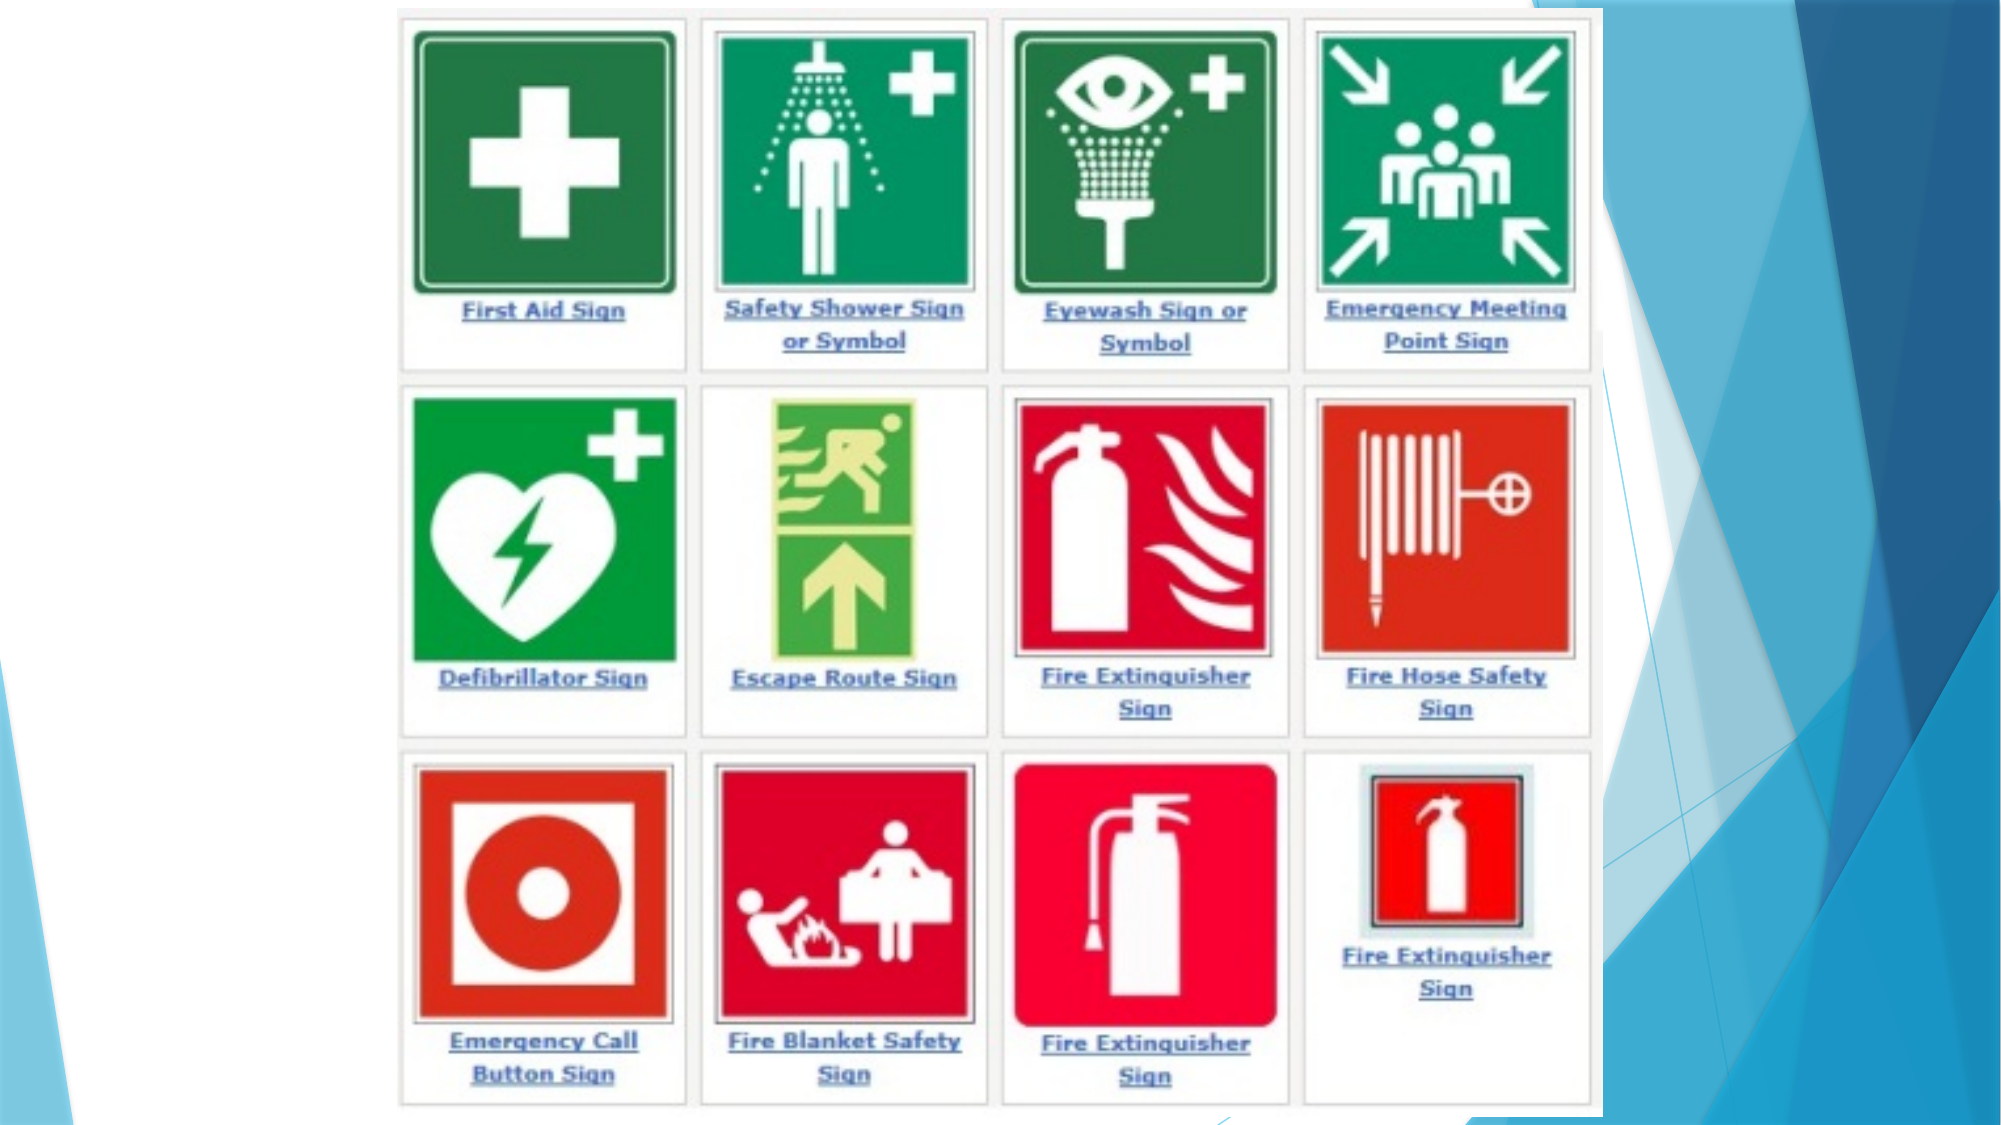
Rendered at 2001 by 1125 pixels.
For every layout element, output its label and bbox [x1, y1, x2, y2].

picture [396, 7, 1603, 1117]
